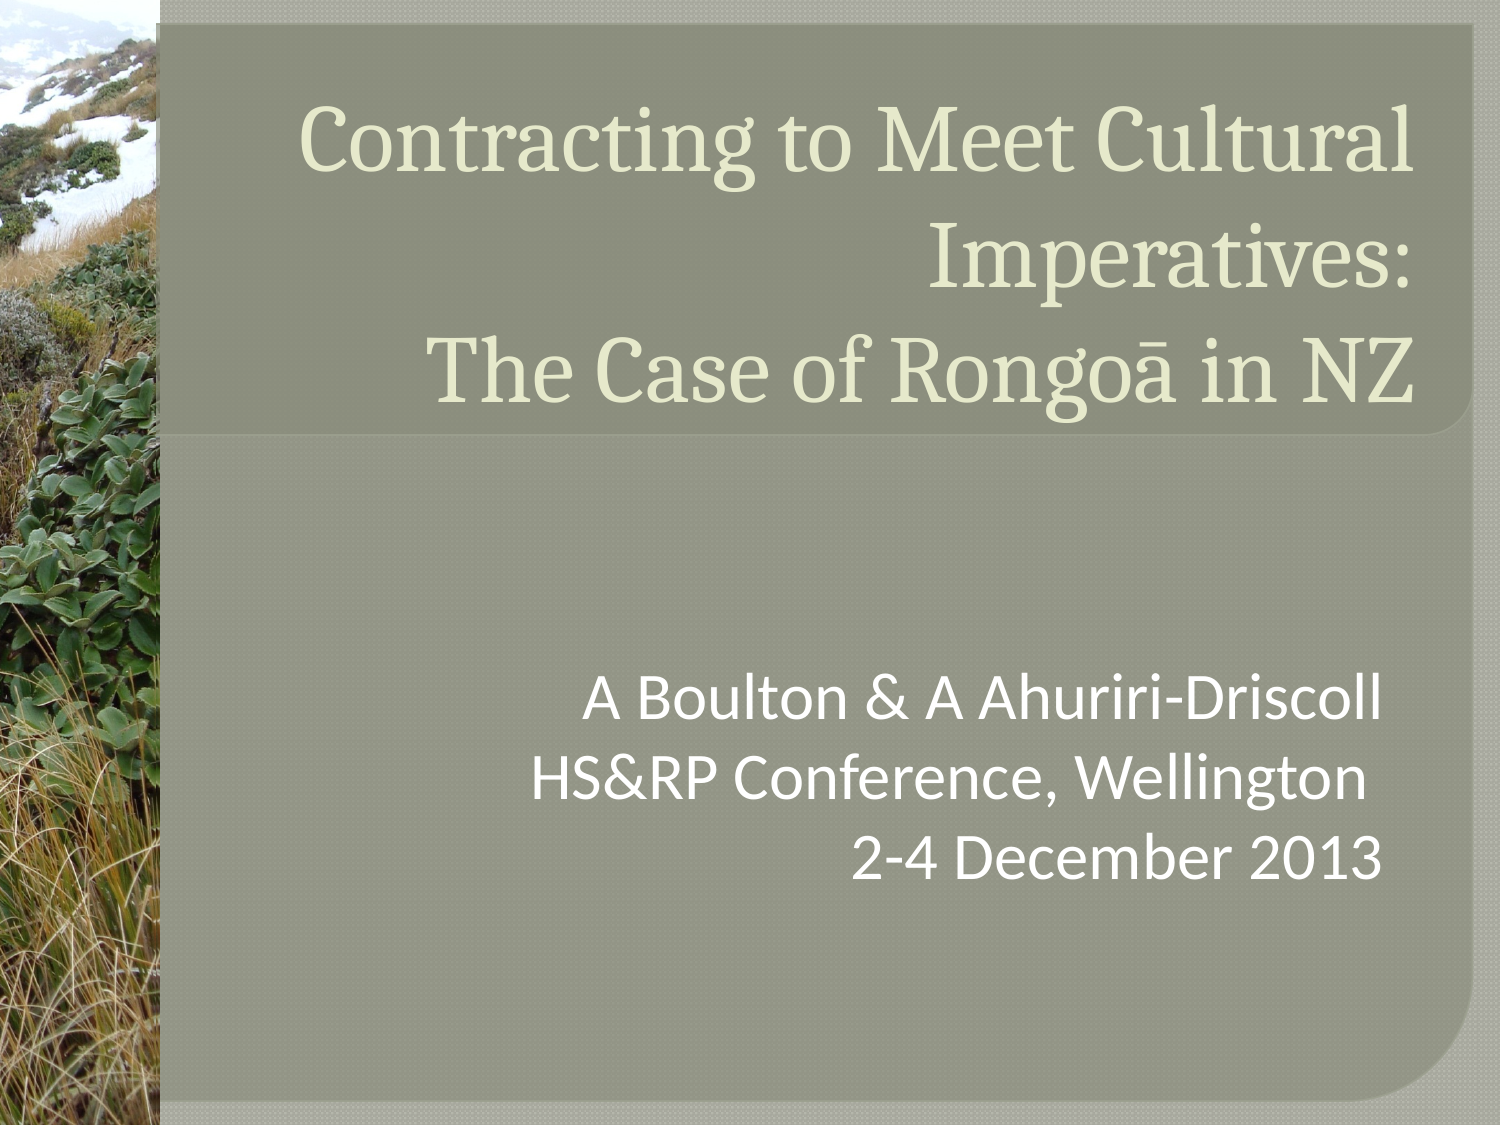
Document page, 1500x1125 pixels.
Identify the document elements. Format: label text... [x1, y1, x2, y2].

picture [0, 0, 160, 1125]
subtitle A Boulton & A Ahuriri-Driscoll HS&RP Conference, Wellington 2-4 December 2013 [348, 645, 1425, 933]
title Contracting to Meet Cultural Imperatives: The Case of Rongoā in NZ [163, 66, 1454, 429]
